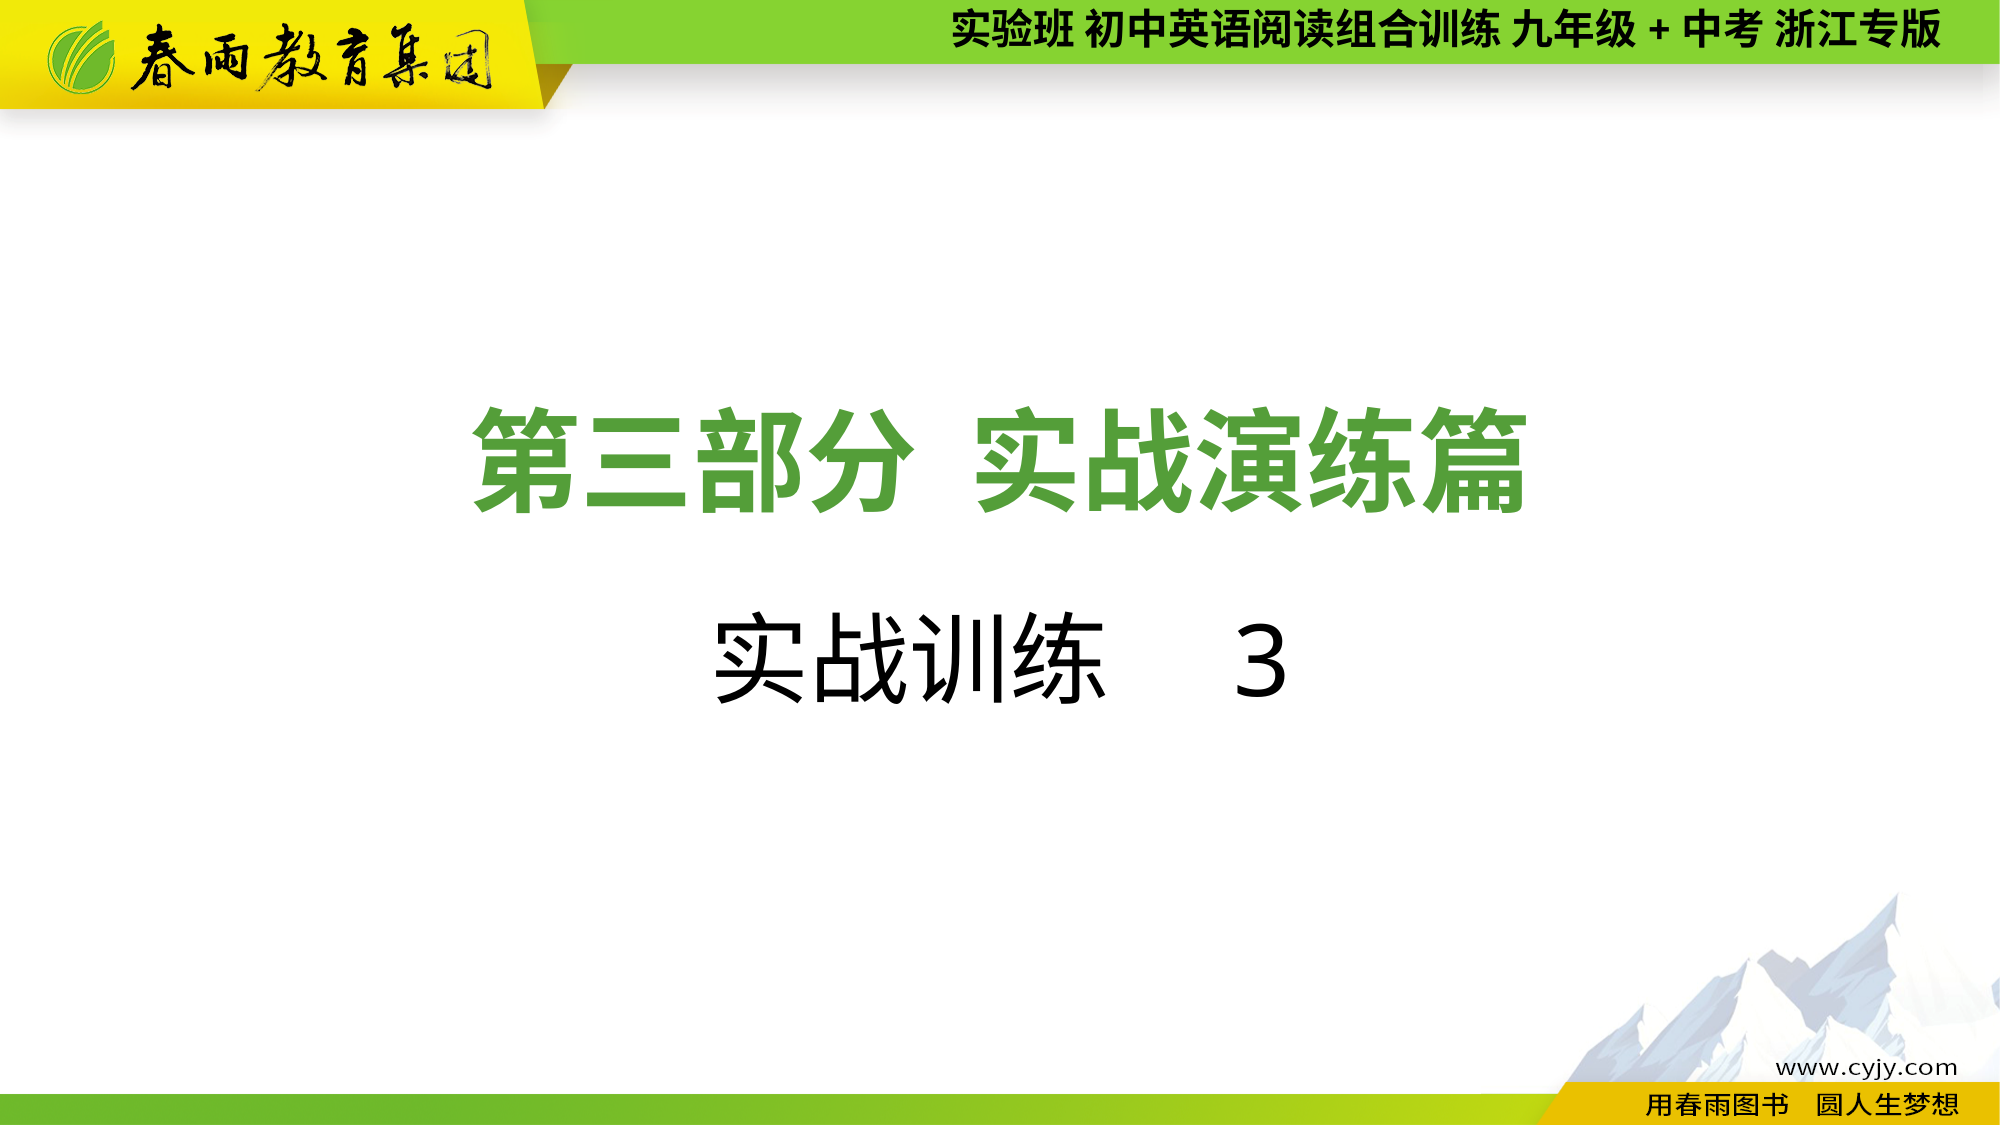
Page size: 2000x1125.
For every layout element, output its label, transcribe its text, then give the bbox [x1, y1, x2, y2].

text_box 实战训练 3 [54, 528, 1946, 724]
text_box 第三部分 实战演练篇 [54, 316, 1946, 528]
picture [0, 0, 2000, 1125]
